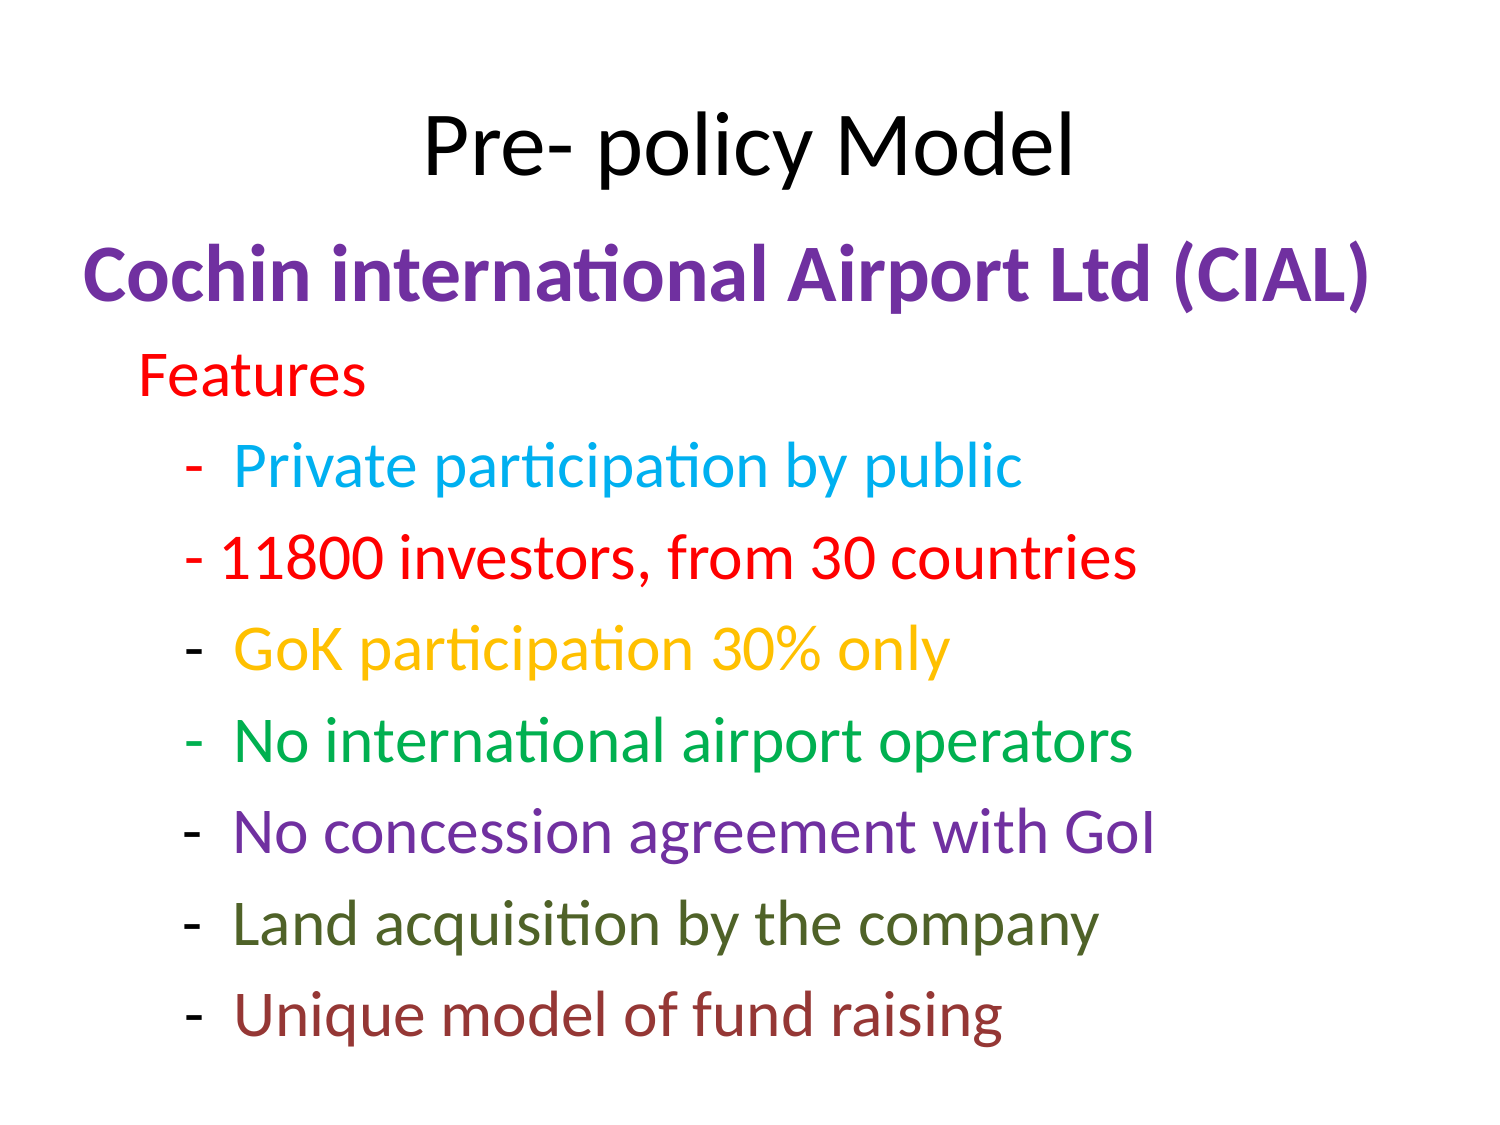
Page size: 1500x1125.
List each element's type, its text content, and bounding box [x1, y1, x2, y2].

list Cochin international Airport Ltd (CIAL) Features - Private participation by public - 11800 investors, from 30 countries - GoK participation 30% only - No international airport operators - No concession agreement with GoI - Land acquisition by the company - Unique model of fund raising [50, 212, 1500, 1063]
title Pre- policy Model [75, 45, 1425, 212]
